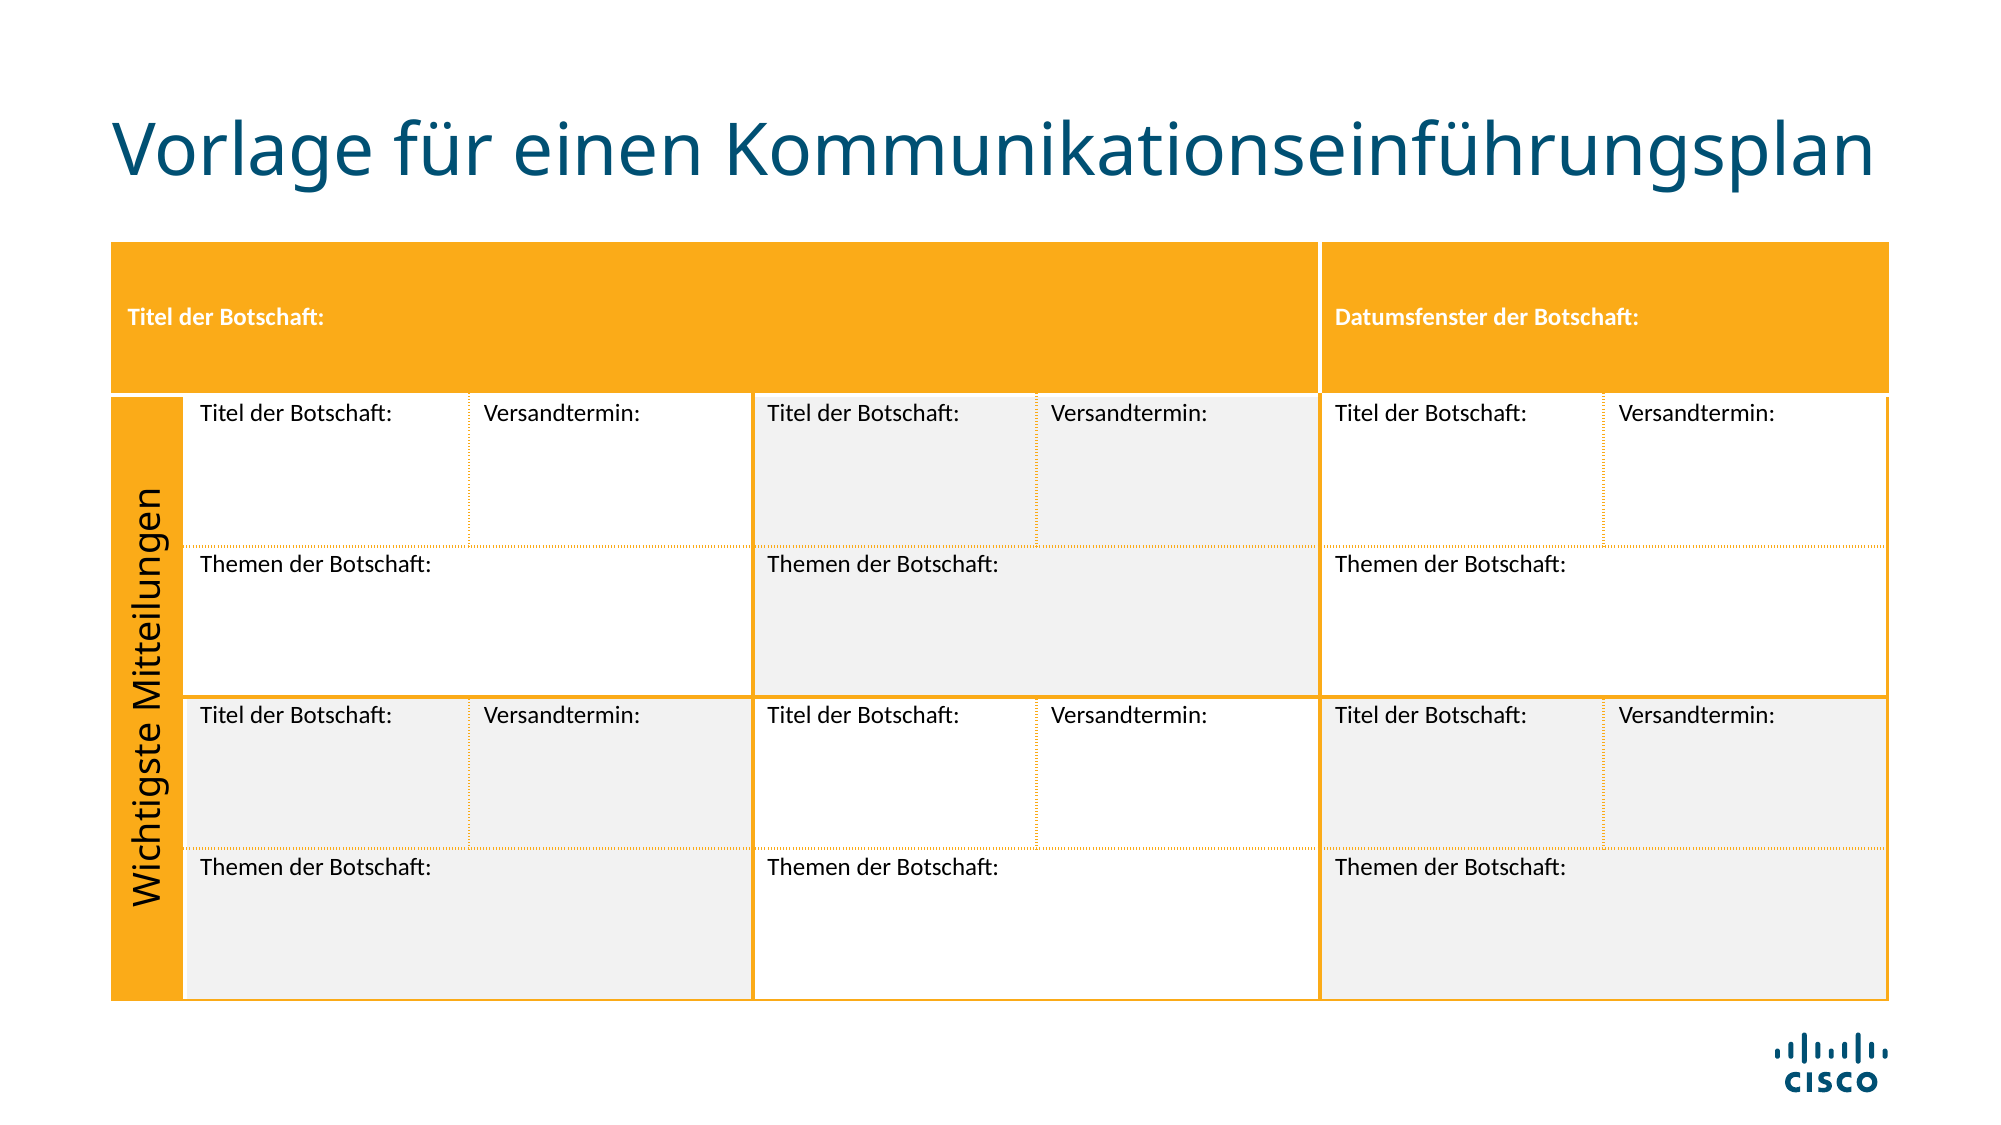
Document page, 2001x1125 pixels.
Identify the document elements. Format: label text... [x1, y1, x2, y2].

table_cell Titel der Botschaft: [755, 397, 1036, 546]
table_cell Titel der Botschaft: [755, 699, 1036, 849]
text_box [1828, 1048, 1834, 1059]
text_box [1836, 1071, 1852, 1093]
table_header Datumsfenster der Botschaft: [1322, 245, 1886, 393]
table_cell Titel der Botschaft: [187, 397, 469, 546]
text_box [1806, 1072, 1812, 1092]
table_cell Versandtermin: [1036, 699, 1318, 849]
table_cell Titel der Botschaft: [1322, 397, 1604, 546]
table_cell Versandtermin: [469, 397, 751, 546]
text_box [1882, 1048, 1888, 1059]
text_box [1785, 1071, 1801, 1093]
table_cell Themen der Botschaft: [187, 546, 751, 695]
table_cell Versandtermin: [1604, 397, 1886, 546]
text_box [1869, 1041, 1875, 1059]
table_cell Themen der Botschaft: [1322, 849, 1886, 999]
table_cell Versandtermin: [469, 699, 751, 849]
text_box [1855, 1032, 1861, 1064]
table_cell Themen der Botschaft: [755, 546, 1318, 695]
table_cell Themen der Botschaft: [1322, 546, 1886, 695]
table_cell Themen der Botschaft: [187, 849, 751, 999]
text_box Vorlage für einen Kommunikationseinführungsplan [112, 112, 1888, 242]
table_cell Themen der Botschaft: [755, 849, 1318, 999]
table_cell Titel der Botschaft: [1322, 699, 1604, 849]
table_cell Versandtermin: [1036, 397, 1318, 546]
table_cell Versandtermin: [1604, 699, 1886, 849]
text_box [1815, 1041, 1821, 1059]
text_box [1788, 1041, 1794, 1059]
table_cell Wichtigste Mitteilungen [114, 397, 183, 999]
text_box [1818, 1071, 1832, 1093]
table_header Titel der Botschaft: [114, 245, 1318, 393]
text_box [1775, 1048, 1780, 1059]
text_box [1856, 1071, 1878, 1093]
text_box [1801, 1032, 1807, 1064]
text_box [1842, 1041, 1848, 1059]
table_cell Titel der Botschaft: [187, 699, 469, 849]
